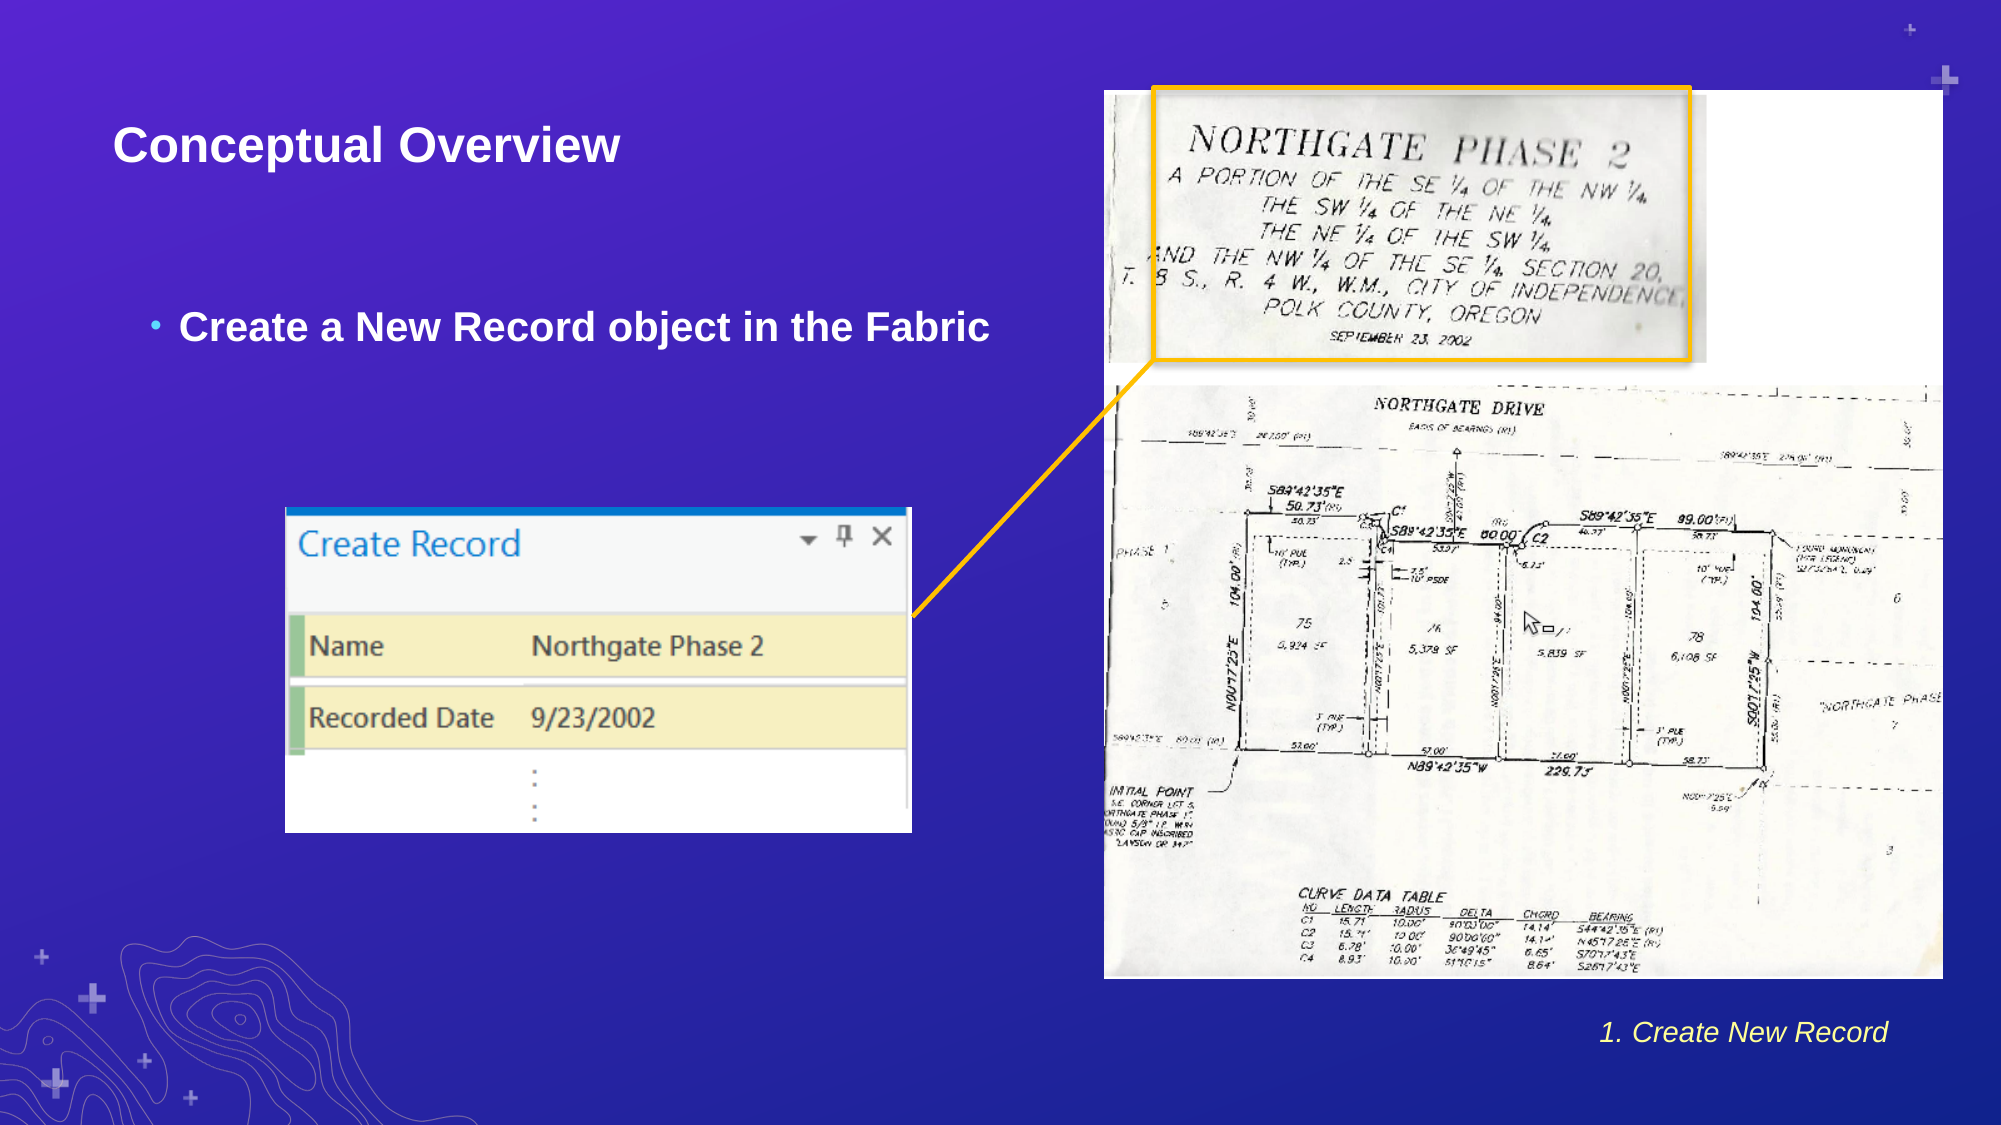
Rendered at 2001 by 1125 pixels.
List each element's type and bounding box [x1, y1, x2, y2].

text_box [912, 359, 1154, 618]
picture [1103, 90, 1944, 979]
text_box [0, 0, 2000, 1125]
picture [284, 507, 912, 834]
